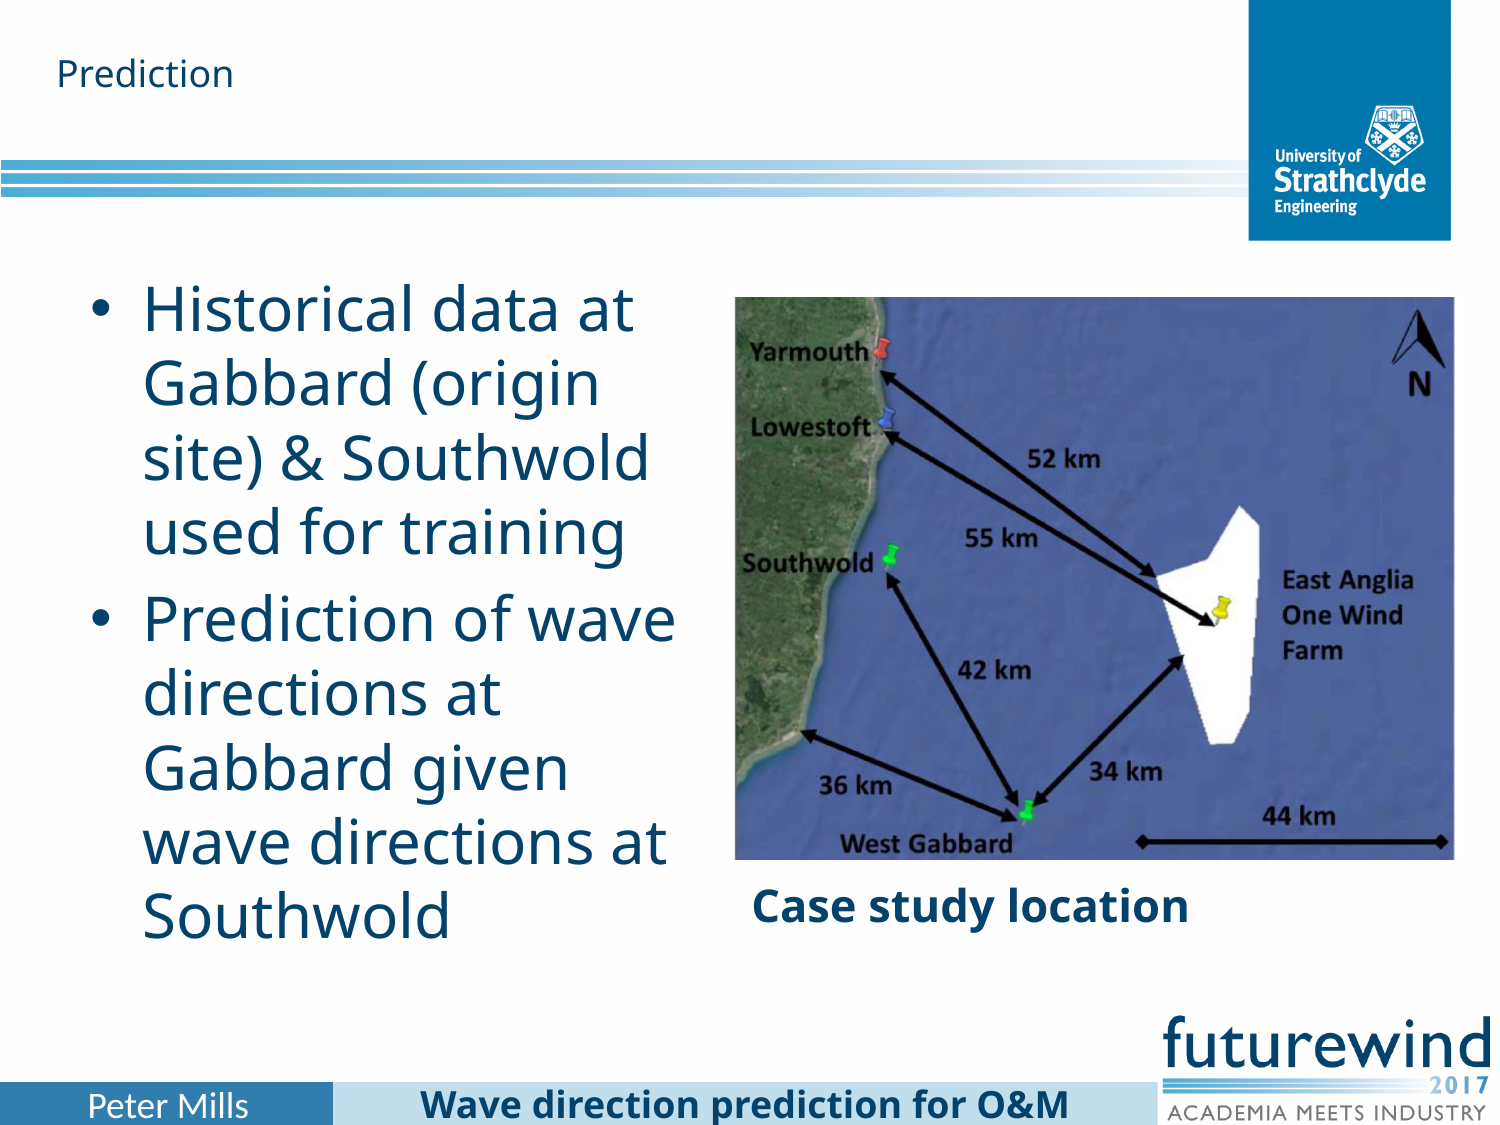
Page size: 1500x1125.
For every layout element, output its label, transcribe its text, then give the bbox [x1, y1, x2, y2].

picture [1349, 205, 1356, 215]
picture [1379, 174, 1393, 199]
title Prediction [41, 42, 1199, 161]
picture [1308, 153, 1319, 161]
list Historical data at Gabbard (origin site) & Southwold used for training Prediction of wave directions at Gabbard given wave directions at Southwold [75, 261, 715, 965]
picture [1390, 146, 1400, 157]
picture [1371, 132, 1382, 140]
picture [1293, 204, 1299, 213]
picture [1412, 174, 1425, 191]
picture [1371, 169, 1377, 191]
picture [1329, 171, 1338, 191]
picture [1395, 169, 1408, 191]
picture [1293, 171, 1302, 191]
picture [1314, 174, 1327, 191]
picture [1341, 204, 1346, 212]
picture [1296, 150, 1300, 161]
picture [1349, 149, 1360, 161]
text_box Case study location [736, 869, 1223, 941]
picture [1329, 150, 1339, 161]
picture [1306, 203, 1334, 212]
picture [1341, 169, 1354, 191]
picture [1357, 174, 1368, 191]
picture [1275, 167, 1291, 191]
picture [1371, 106, 1417, 154]
picture [1287, 153, 1293, 161]
picture [1276, 200, 1286, 212]
picture [0, 0, 1500, 1125]
picture [1407, 133, 1417, 144]
picture [1277, 150, 1284, 161]
picture [1304, 174, 1313, 191]
